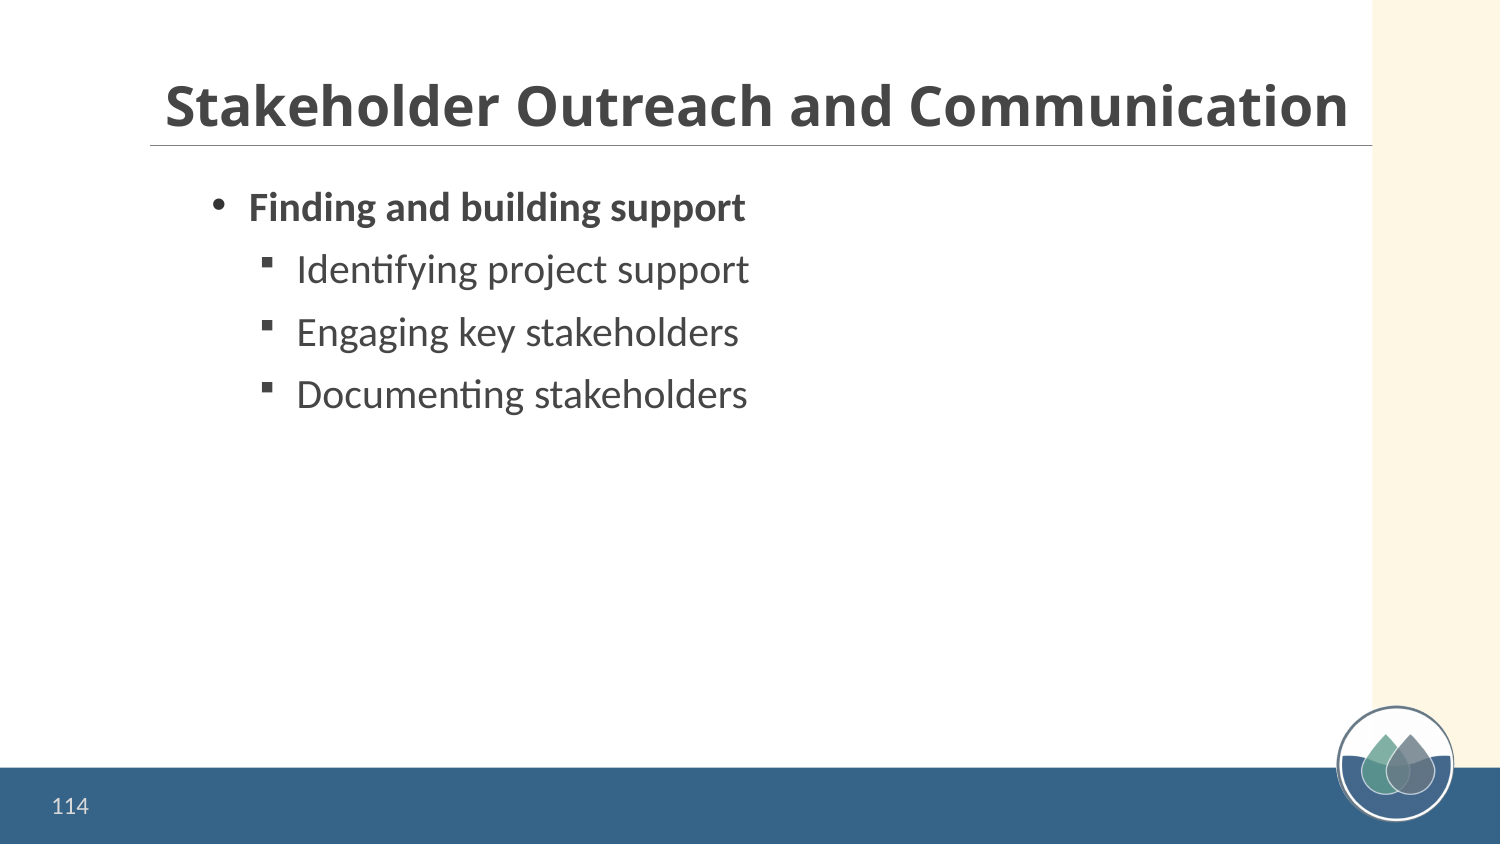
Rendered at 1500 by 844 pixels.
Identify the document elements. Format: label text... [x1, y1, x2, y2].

list Finding and building support Identifying project support Engaging key stakeholders Documenting stakeholders [150, 171, 1373, 760]
slide_number 114 [16, 782, 124, 828]
title Stakeholder Outreach and Communication [150, 21, 1373, 146]
